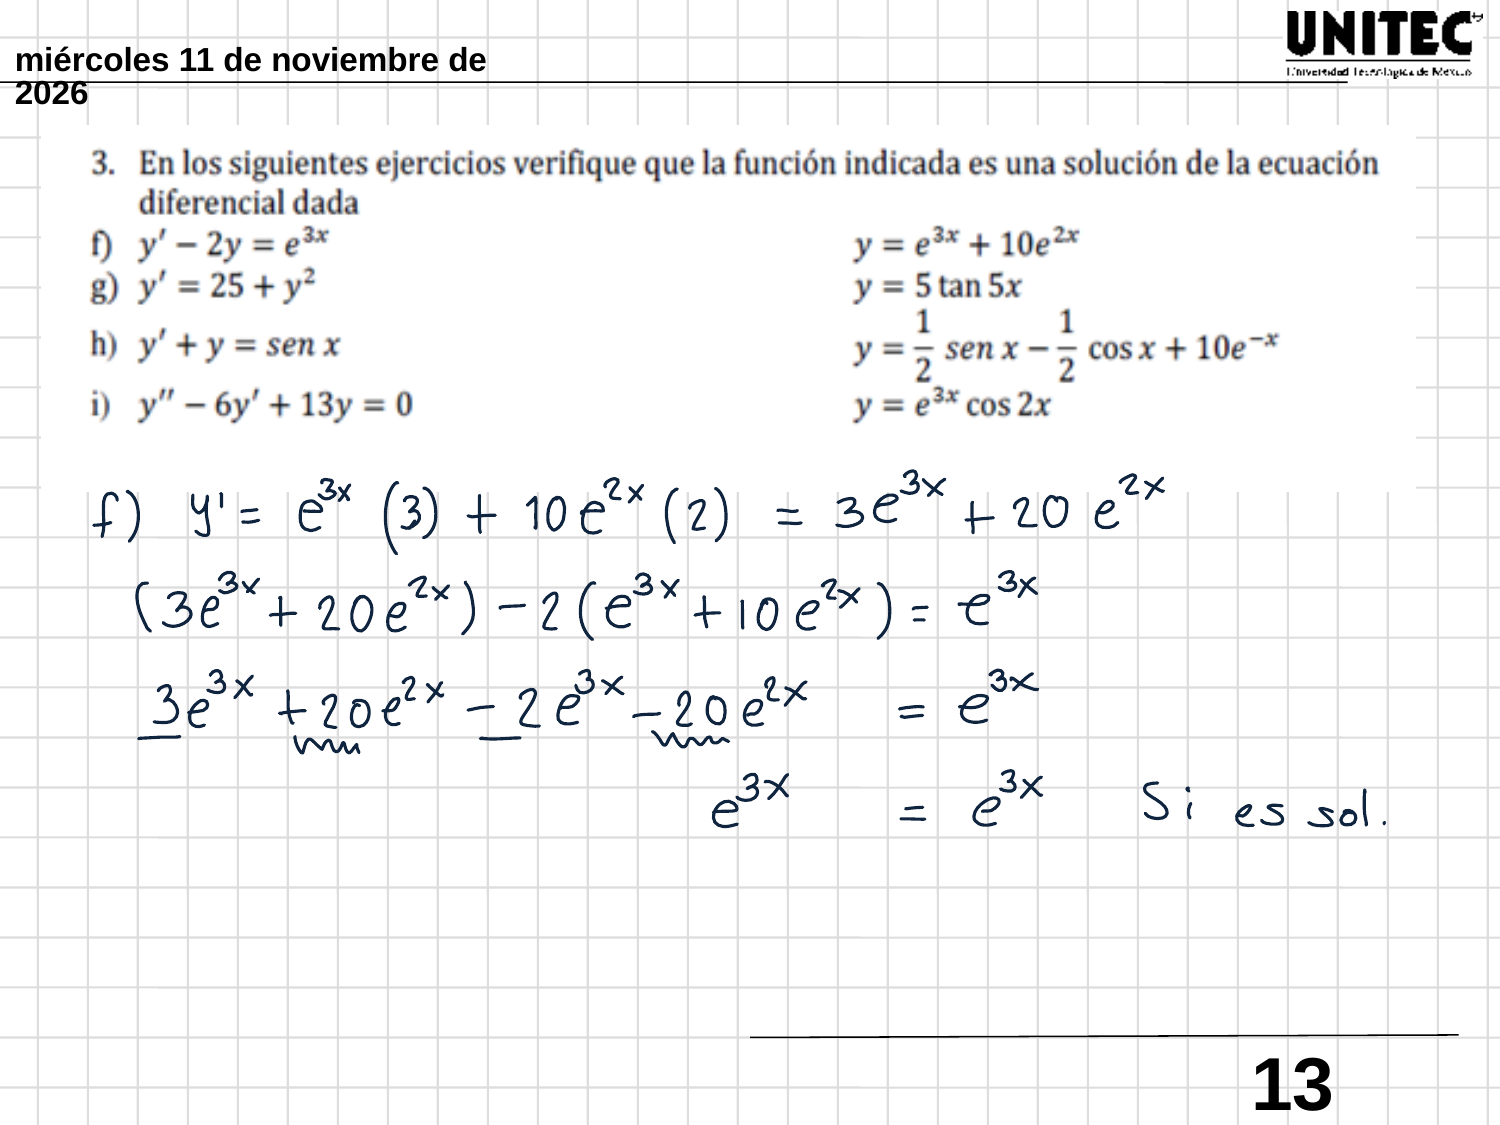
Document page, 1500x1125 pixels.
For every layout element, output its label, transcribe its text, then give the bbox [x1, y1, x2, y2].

slide_number 13 [1199, 1013, 1452, 1109]
slide_number lunes, 23 de enero de 2012 [0, 31, 526, 110]
picture [40, 125, 1416, 492]
picture [1283, 11, 1483, 79]
